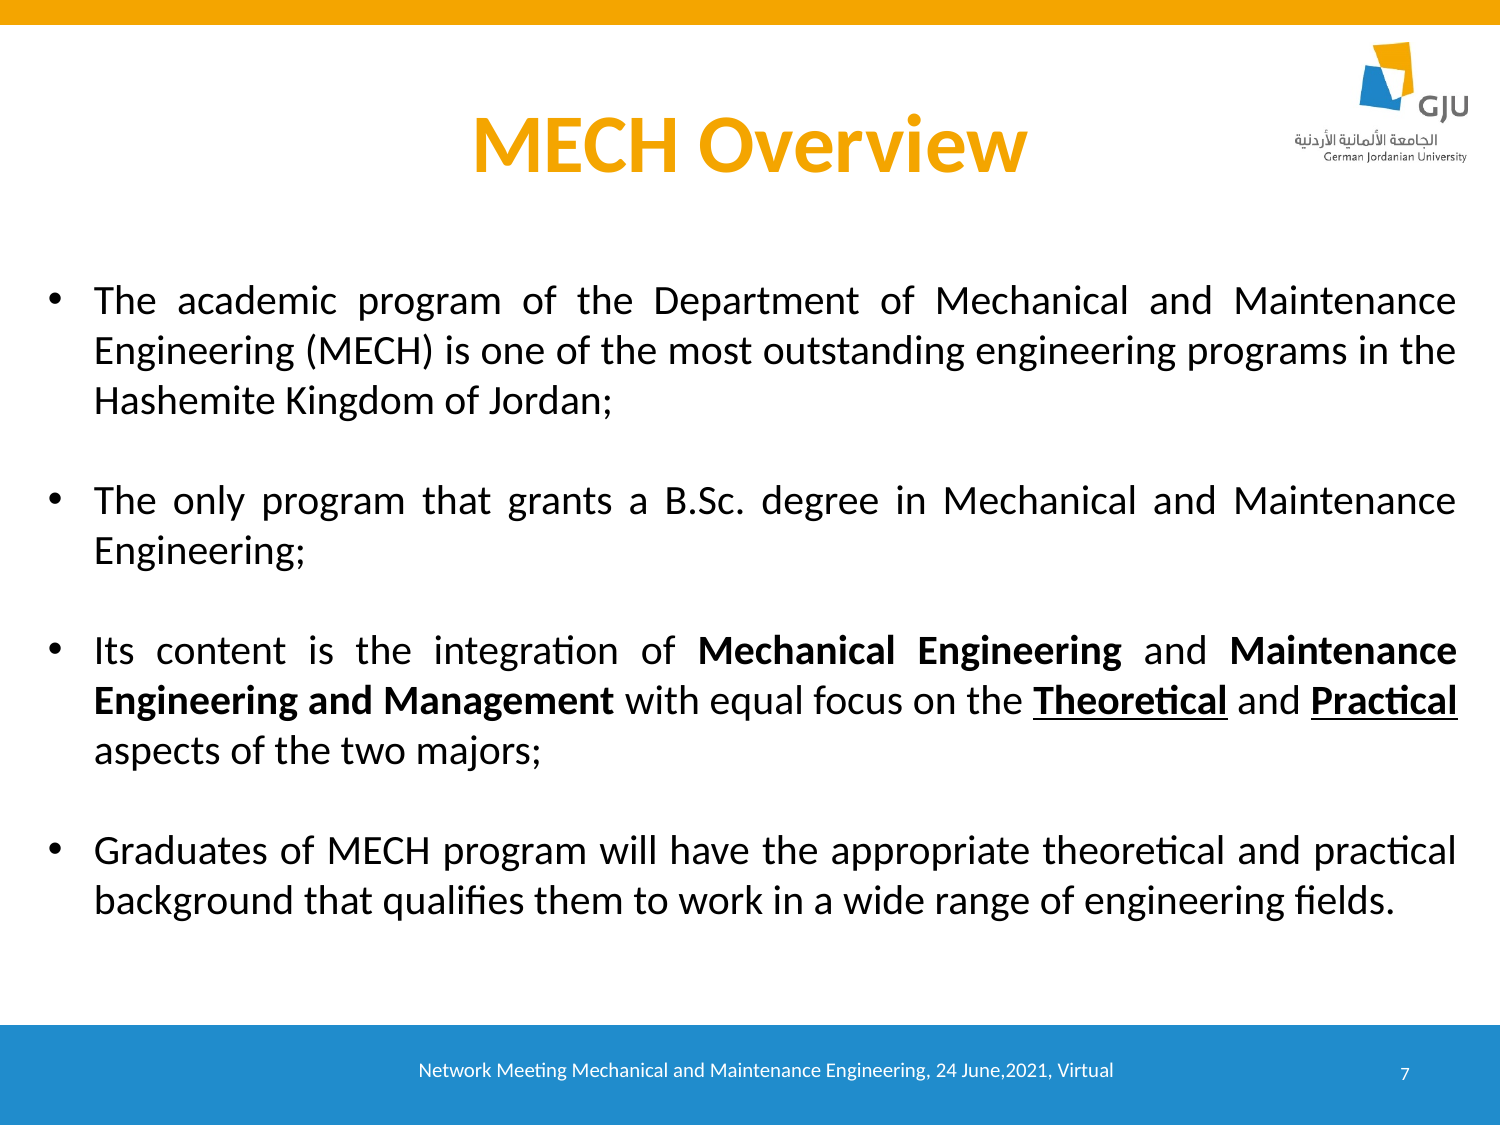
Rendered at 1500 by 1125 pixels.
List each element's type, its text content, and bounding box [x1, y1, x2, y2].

footer Network Meeting Mechanical and Maintenance Engineering, 24 June,2021, Virtual [320, 1051, 1213, 1112]
picture [0, 0, 1500, 25]
text_box The academic program of the Department of Mechanical and Maintenance Engineering (MECH) is one of the most outstanding engineering programs in the Hashemite Kingdom of Jordan; The only program that grants a B.Sc. degree in Mechanical and Maintenance Engineering; Its content is the integration of Mechanical Engineering and Maintenance Engineering and Management with equal focus on the Theoretical and Practical aspects of the two majors; Graduates of MECH program will have the appropriate theoretical and practical background that qualifies them to work in a wide range of engineering fields. [33, 265, 1473, 1031]
title MECH Overview [75, 45, 1425, 233]
picture [1295, 42, 1468, 163]
slide_number 7 [1258, 1042, 1425, 1103]
